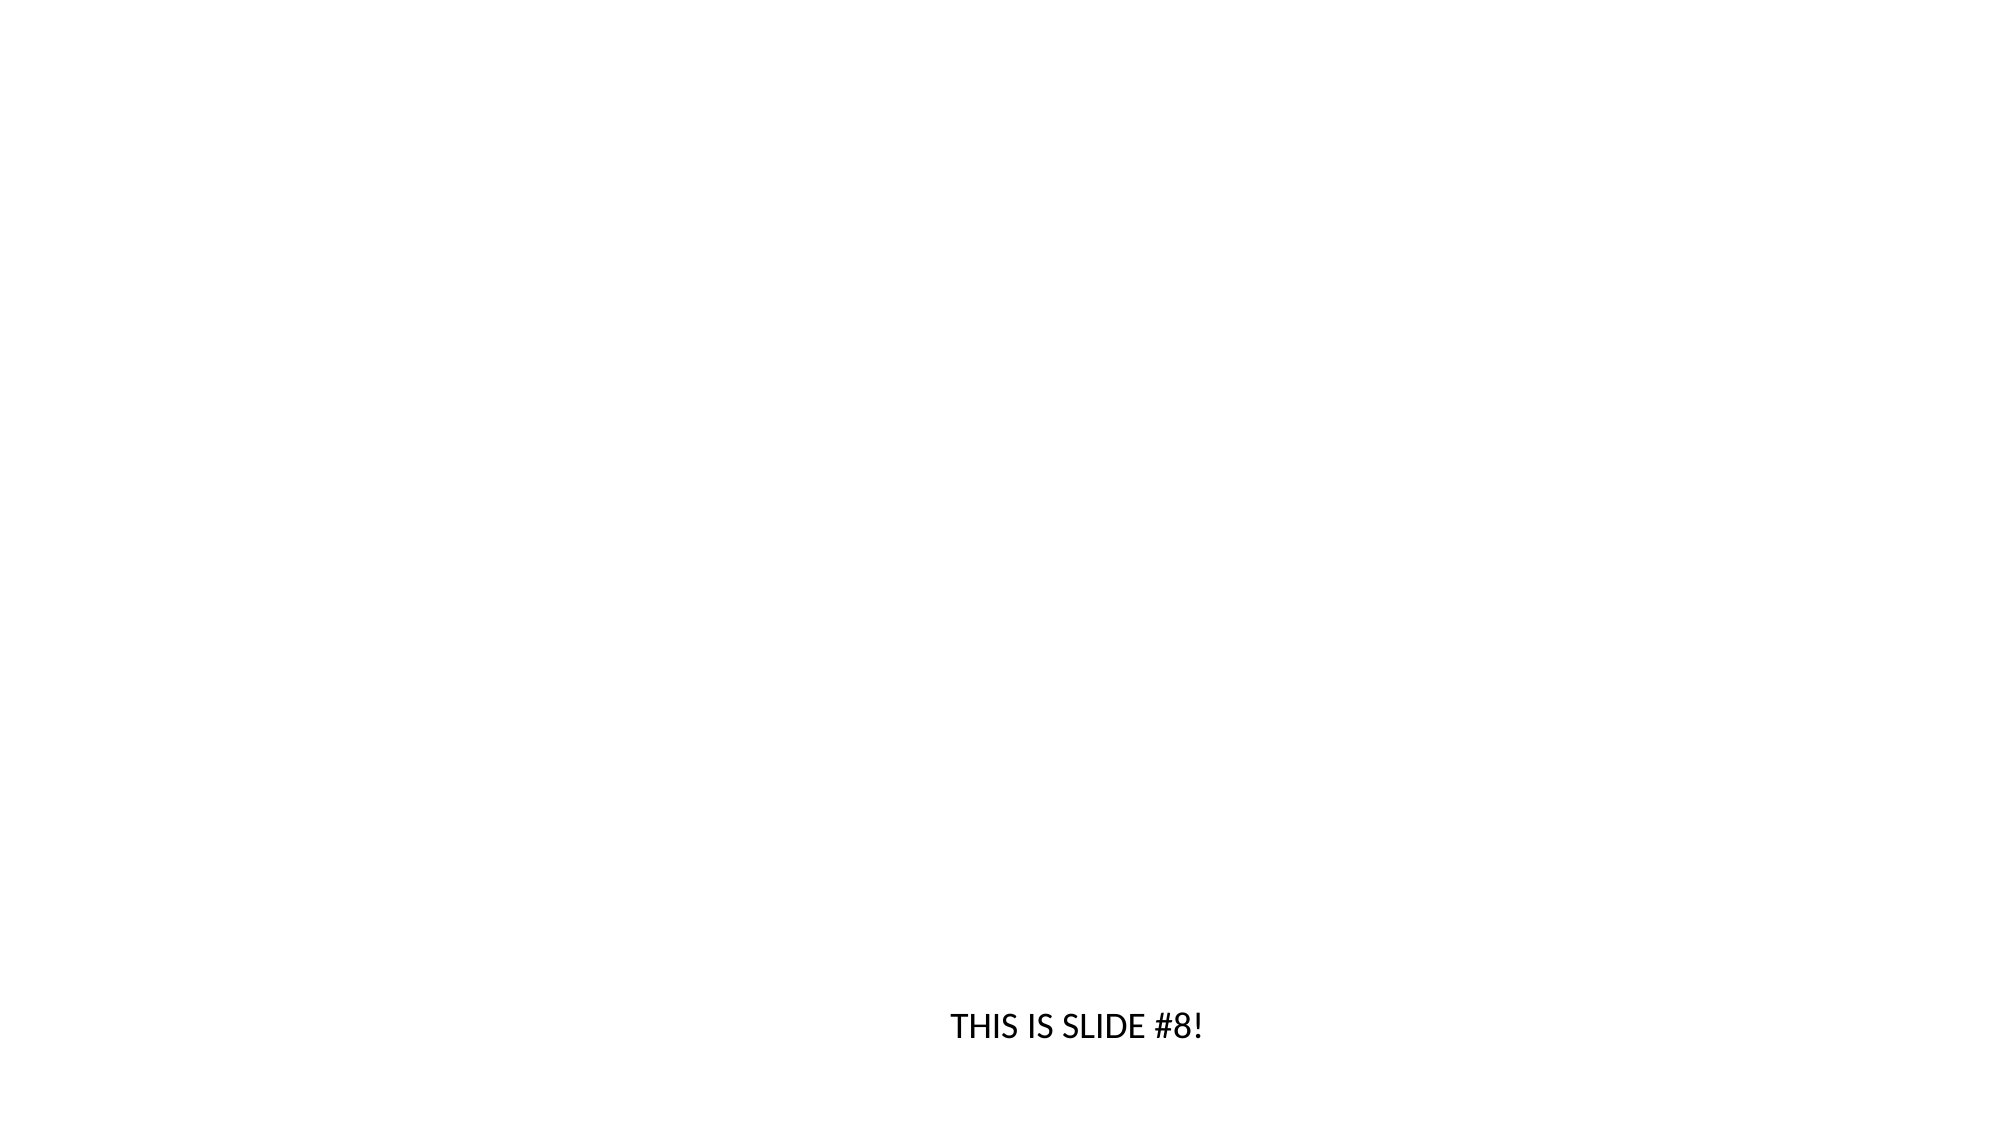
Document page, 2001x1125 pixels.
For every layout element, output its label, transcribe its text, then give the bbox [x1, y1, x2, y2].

text_box THIS IS SLIDE #8! [935, 993, 1887, 1054]
